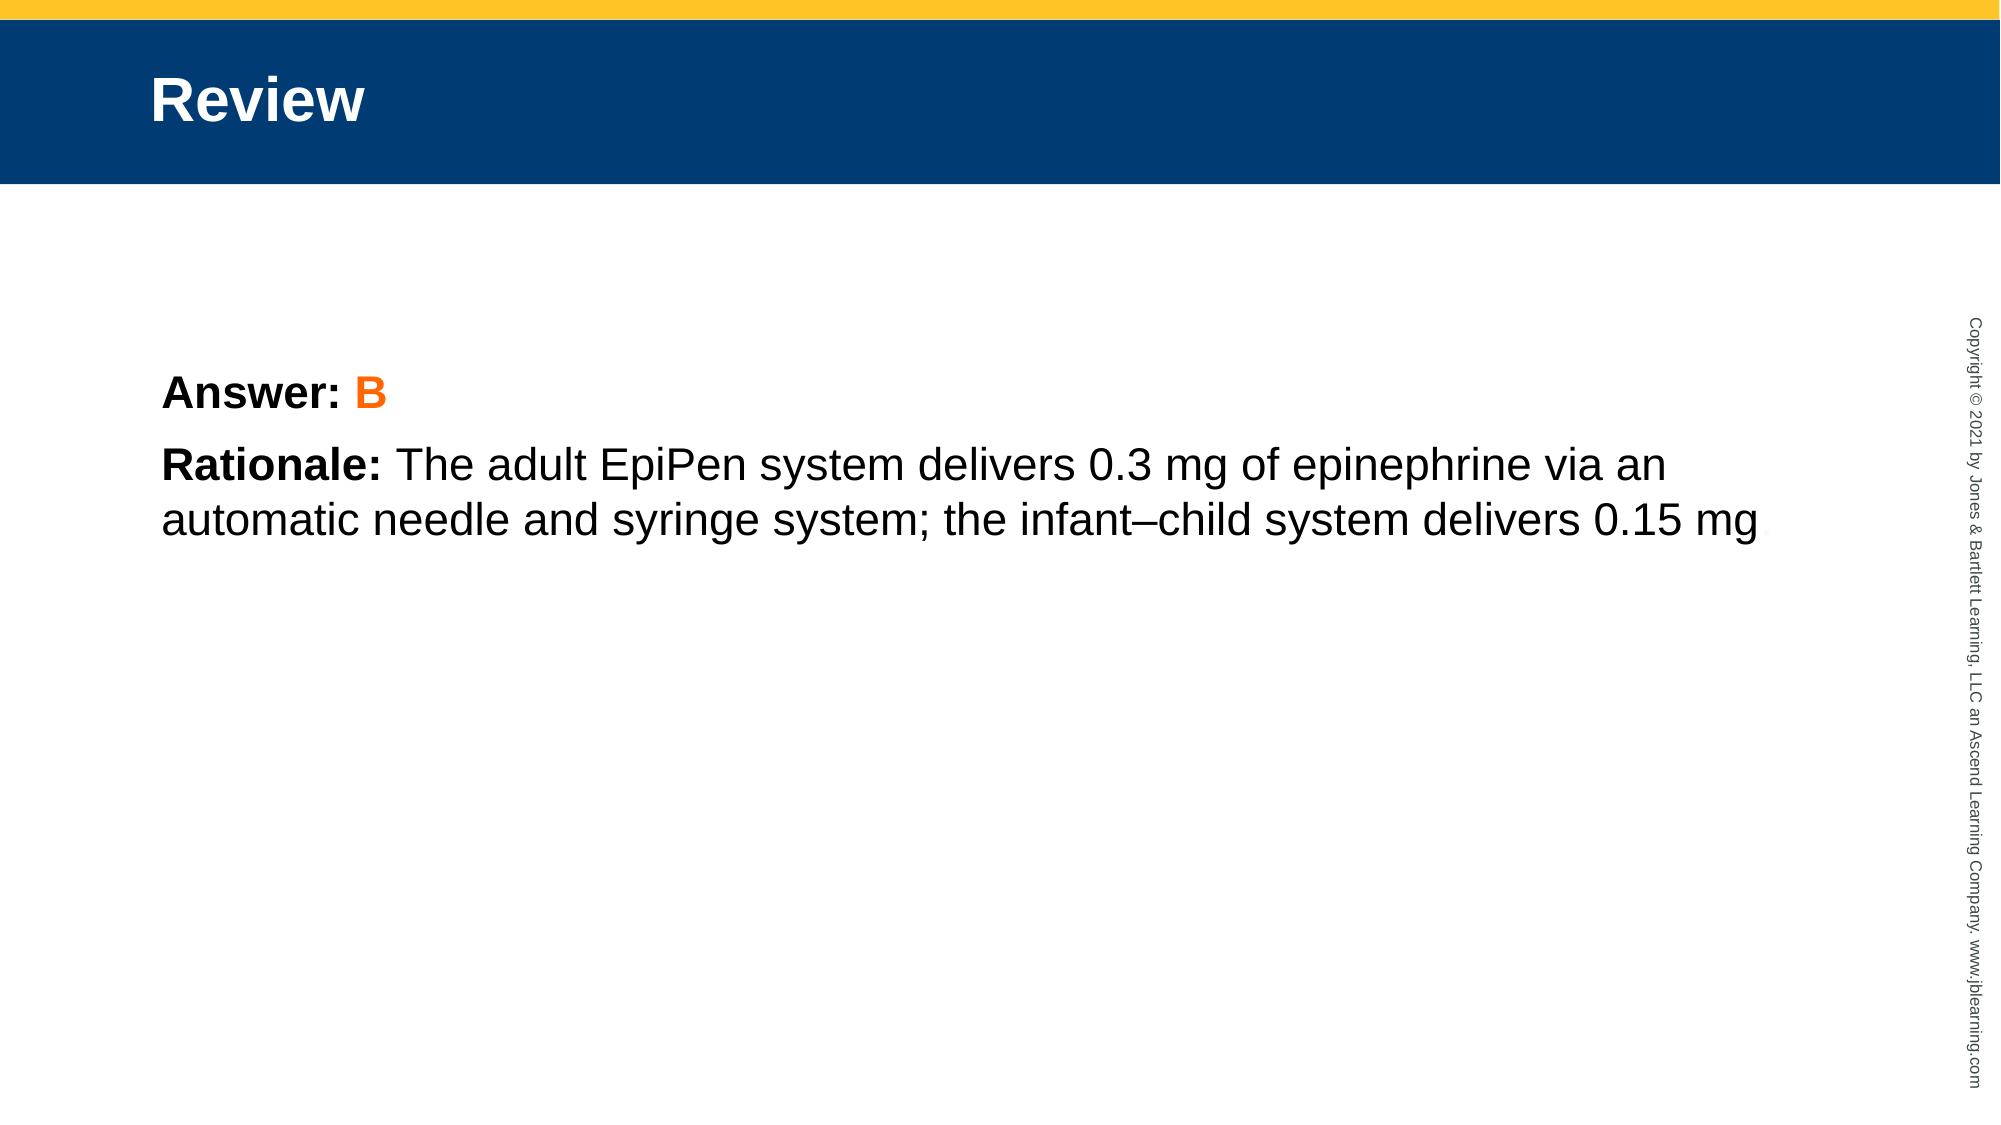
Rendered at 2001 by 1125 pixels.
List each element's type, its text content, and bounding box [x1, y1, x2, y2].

list Answer: B Rationale: The adult EpiPen system delivers 0.3 mg of epinephrine via an automatic needle and syringe system; the infant–child system delivers 0.15 mg. [146, 361, 1859, 1016]
title Review [0, 19, 2000, 185]
